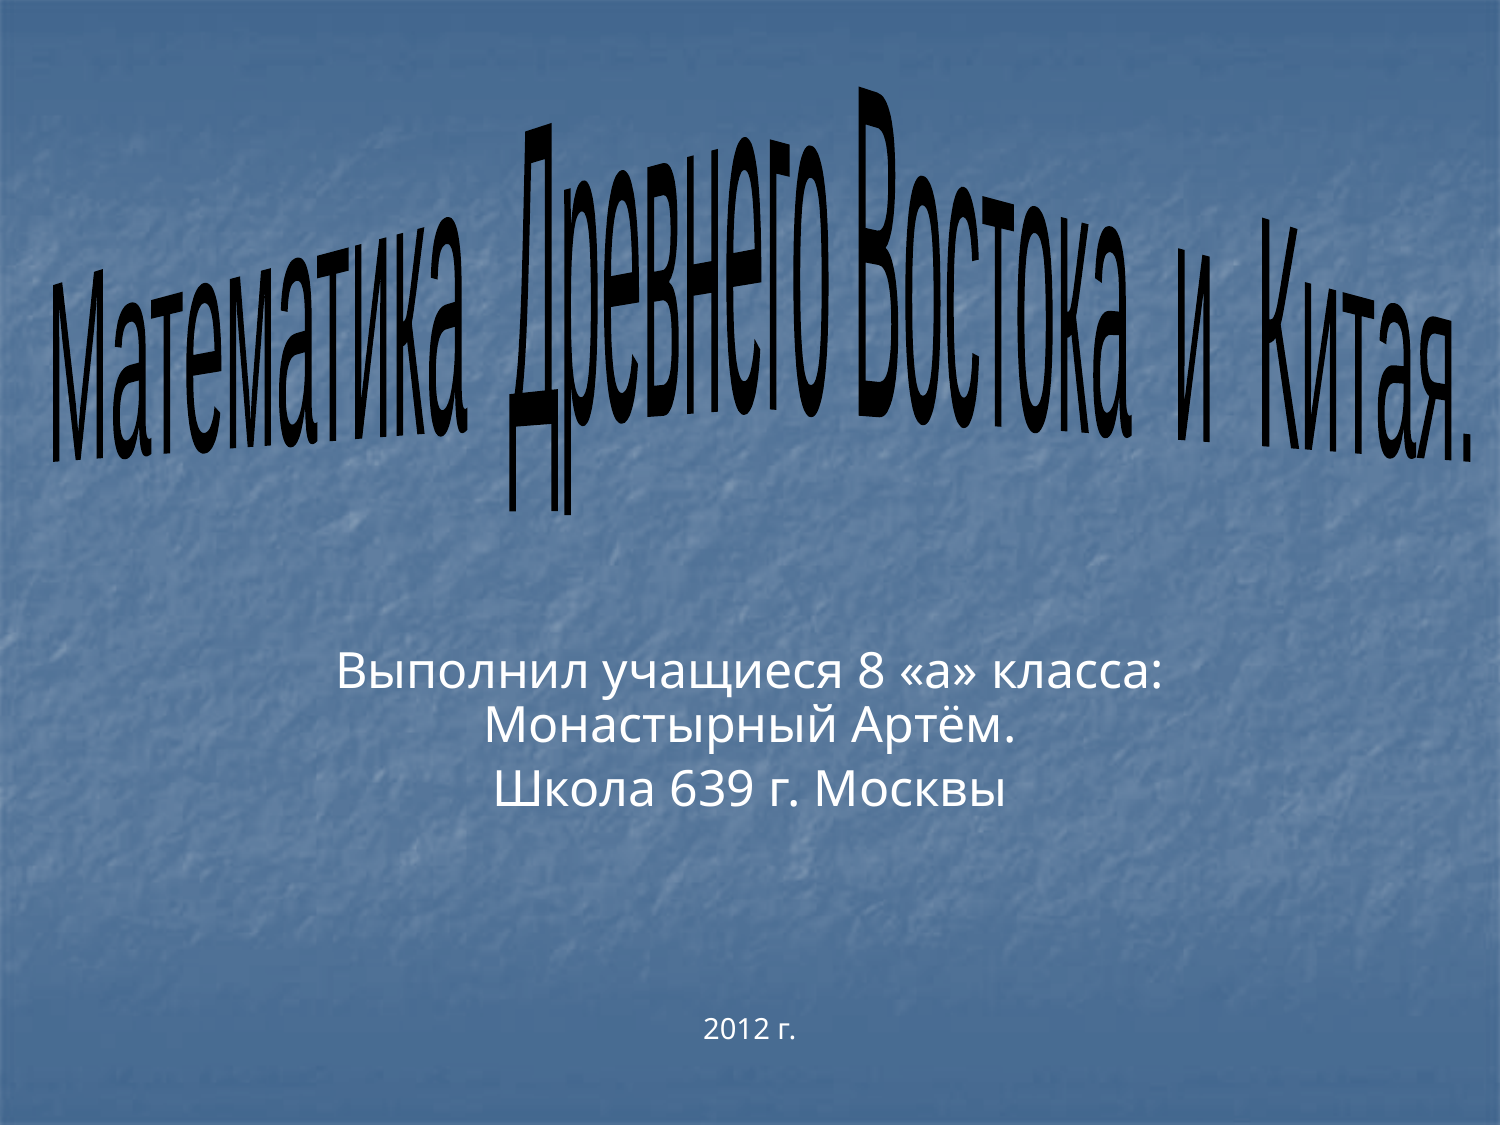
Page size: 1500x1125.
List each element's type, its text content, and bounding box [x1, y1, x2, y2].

subtitle Выполнил учащиеся 8 «а» класса: Монастырный Артём. Школа 639 г. Москвы 2012 г. [224, 637, 1276, 1125]
